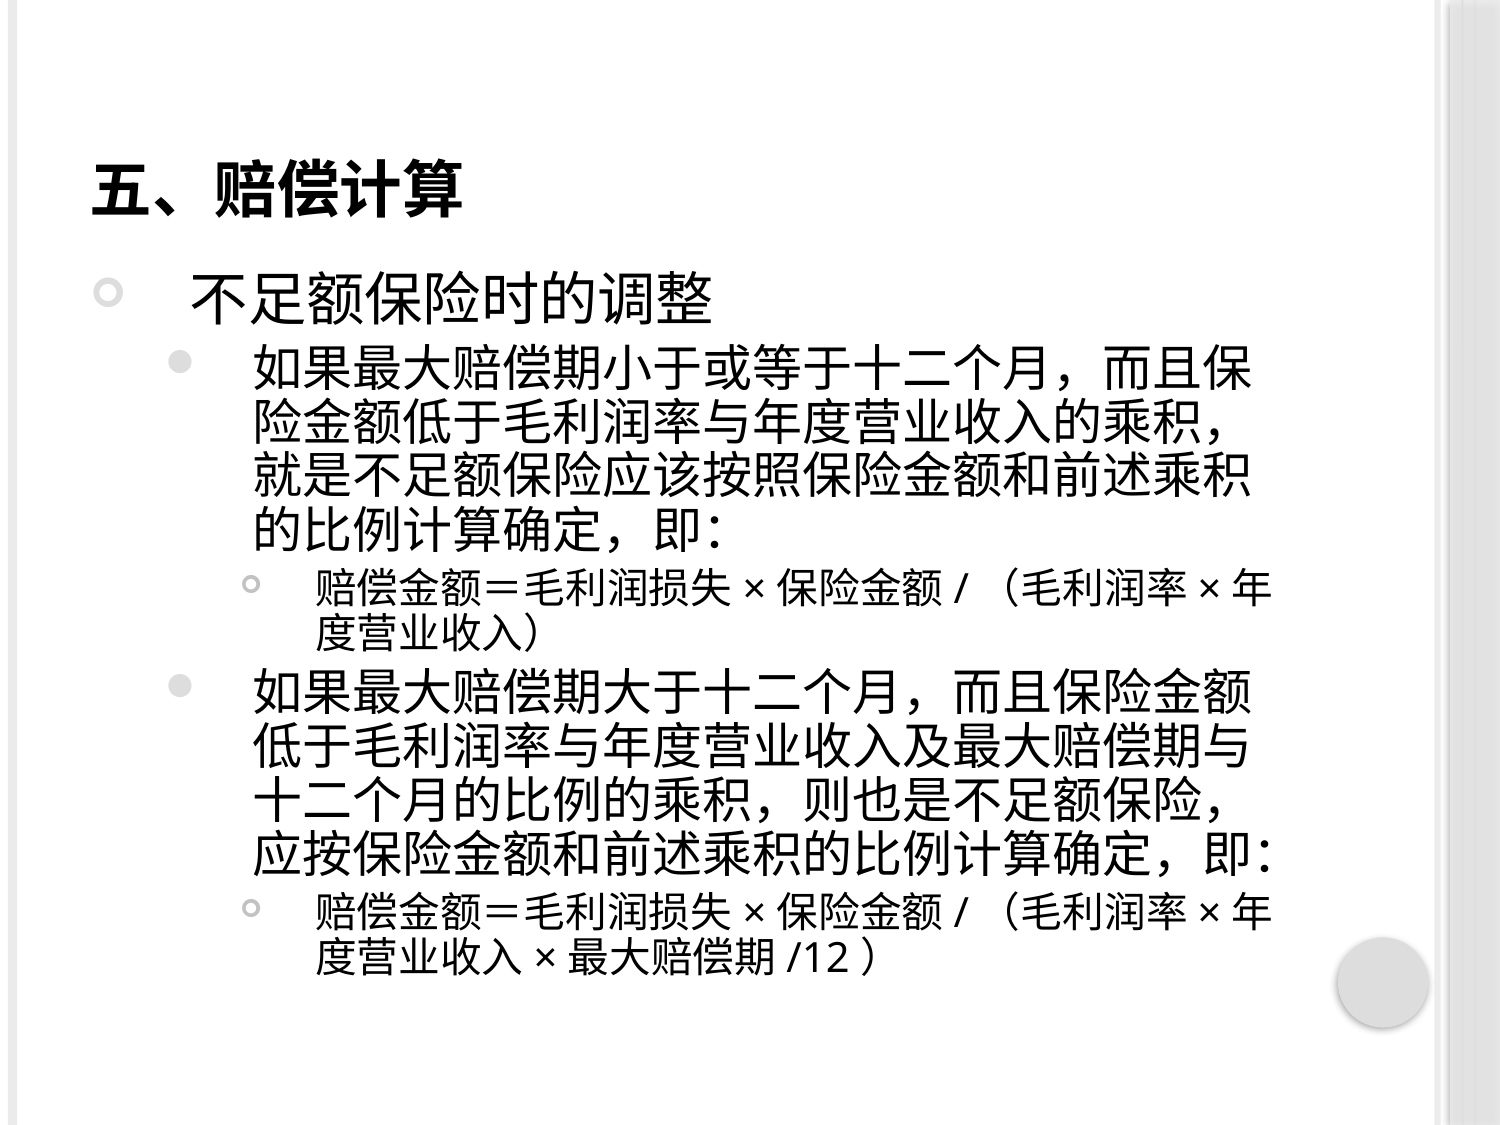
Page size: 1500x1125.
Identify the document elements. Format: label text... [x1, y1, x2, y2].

title 五、赔偿计算 [75, 45, 1300, 233]
list 不足额保险时的调整 如果最大赔偿期小于或等于十二个月，而且保险金额低于毛利润率与年度营业收入的乘积，就是不足额保险应该按照保险金额和前述乘积的比例计算确定，即： 赔偿金额＝毛利润损失×保险金额/（毛利润率×年度营业收入） 如果最大赔偿期大于十二个月，而且保险金额低于毛利润率与年度营业收入及最大赔偿期与十二个月的比例的乘积，则也是不足额保险，应按保险金额和前述乘积的比例计算确定，即： 赔偿金额＝毛利润损失×保险金额/（毛利润率×年度营业收入×最大赔偿期/12） [74, 262, 1301, 1063]
